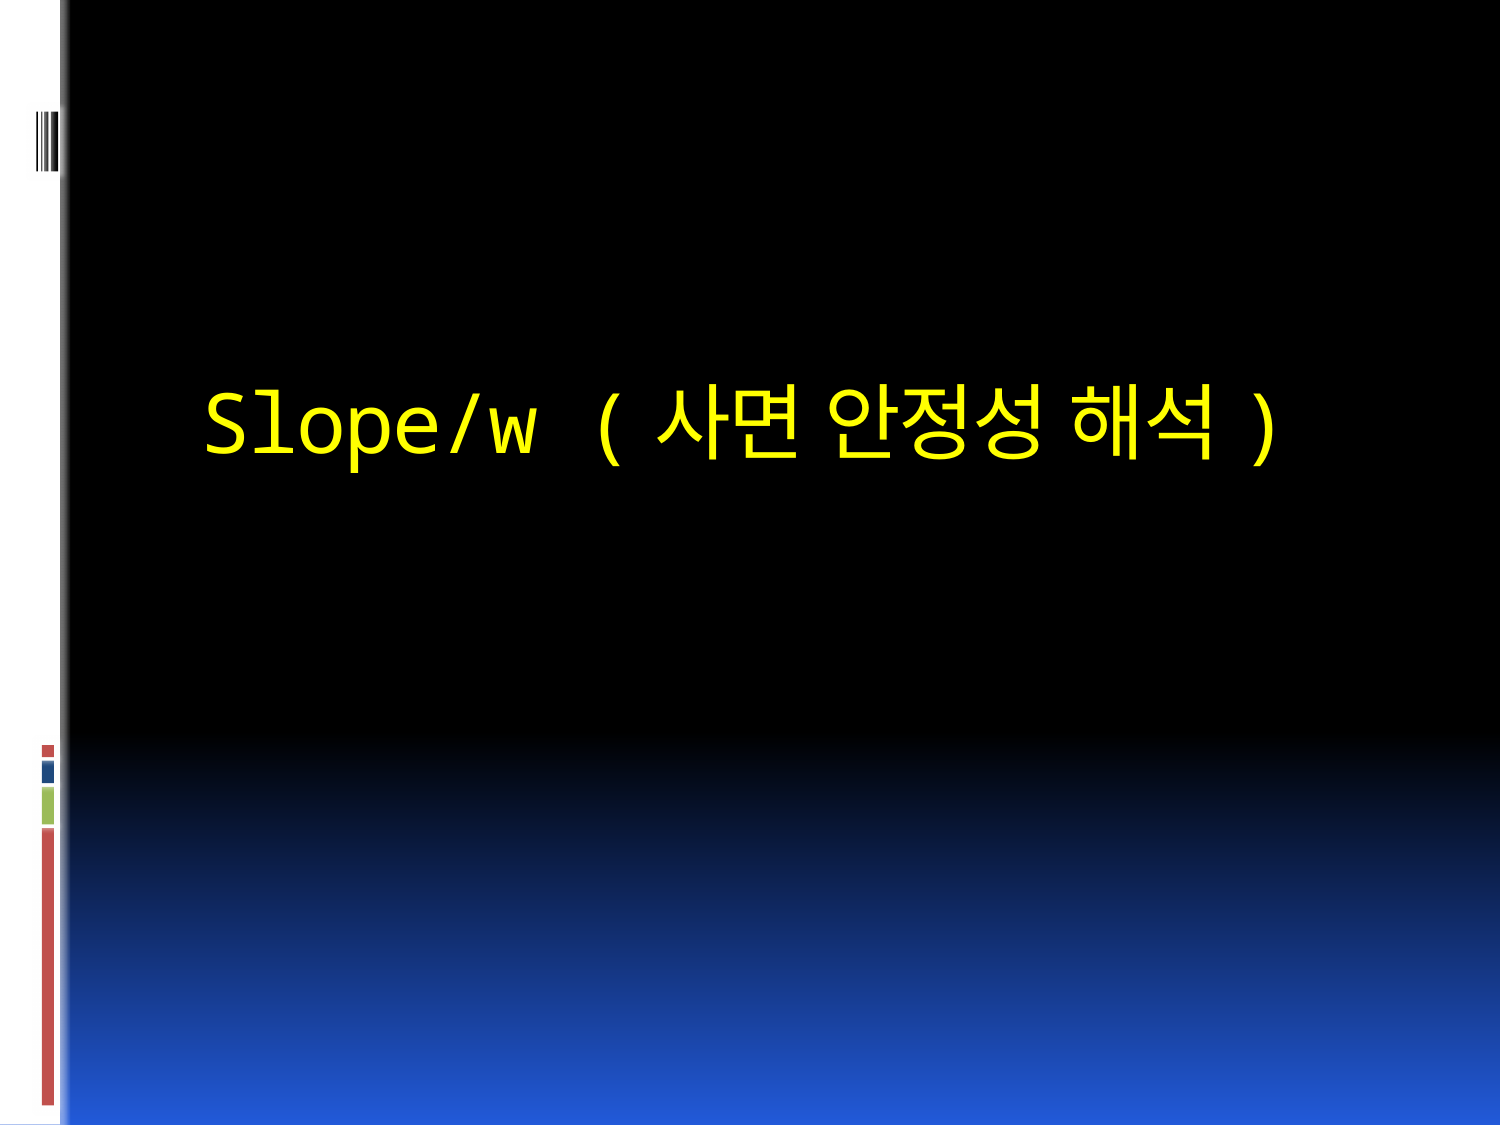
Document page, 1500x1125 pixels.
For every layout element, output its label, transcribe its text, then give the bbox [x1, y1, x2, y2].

title Slope/w (사면 안정성 해석) [70, 363, 1421, 551]
